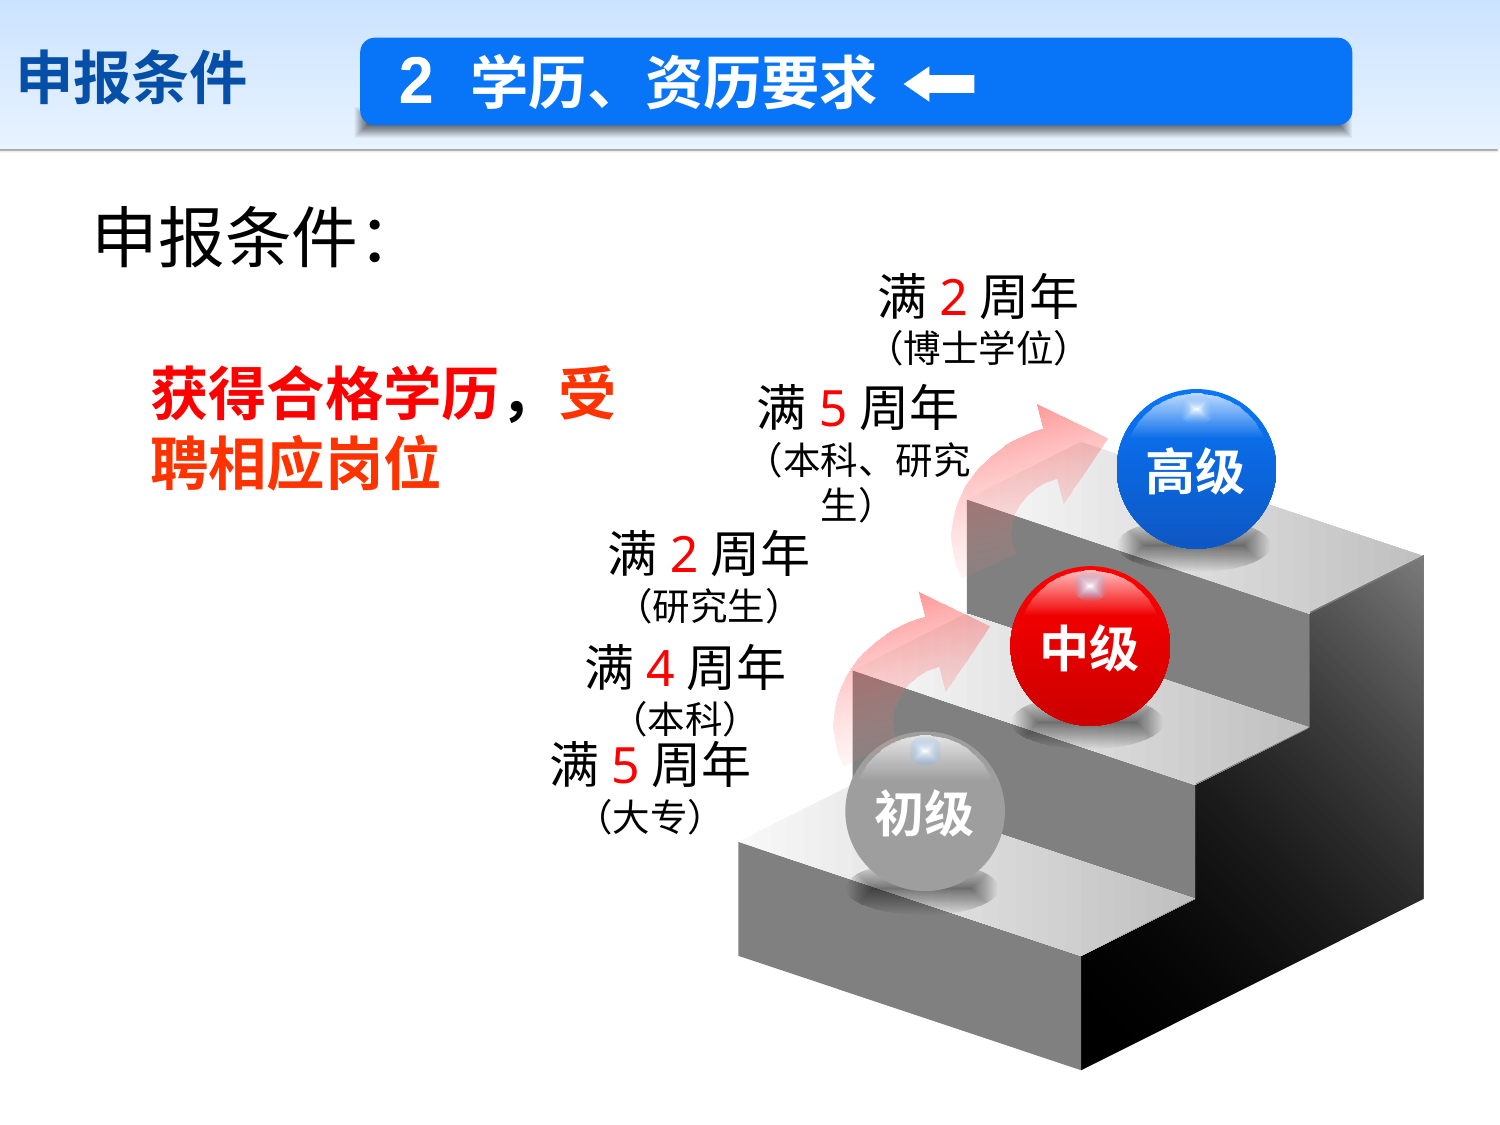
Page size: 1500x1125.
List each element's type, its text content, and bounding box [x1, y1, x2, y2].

text_box [360, 38, 372, 125]
text_box 获得合格学历，受聘相应岗位 [135, 349, 644, 505]
title 申报条件 [0, 23, 1347, 131]
text_box [1017, 403, 1107, 440]
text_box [1116, 388, 1277, 573]
text_box 满5周年 （大专） [492, 726, 732, 847]
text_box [844, 731, 1006, 915]
text_box 学历、资历要求 [372, 37, 1259, 126]
text_box [353, 106, 1353, 138]
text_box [737, 441, 1424, 1071]
text_box 满4周年 （本科） [527, 628, 732, 749]
text_box 满2周年 （研究生） [550, 515, 732, 628]
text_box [1009, 565, 1171, 750]
text_box [1259, 37, 1353, 126]
text_box 满5周年 （本科、研究生） [699, 369, 1017, 515]
text_box 满2周年 （博士学位） [843, 257, 1114, 378]
text_box 申报条件： [76, 172, 786, 279]
